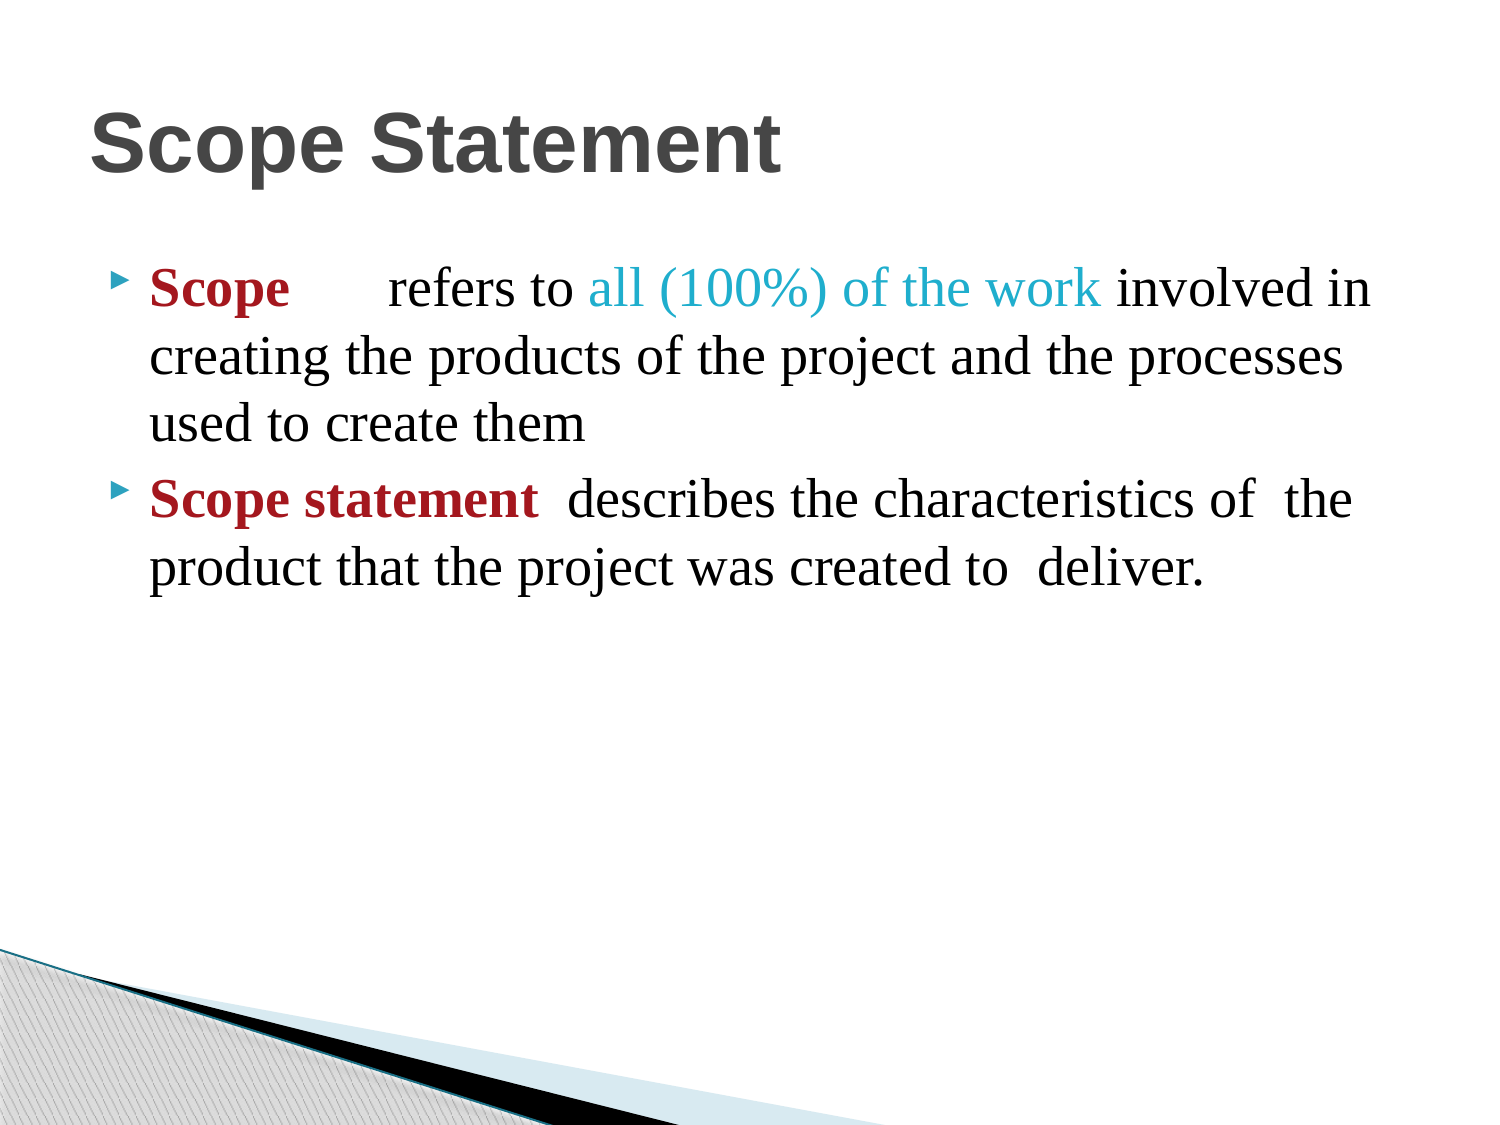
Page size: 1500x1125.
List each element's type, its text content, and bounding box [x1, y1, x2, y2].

list Scope refers to all (100%) of the work involved in creating the products of the project and the processes used to create them Scope statement describes the characteristics of the product that the project was created to deliver. [75, 243, 1425, 986]
title Scope Statement [75, 45, 1425, 233]
